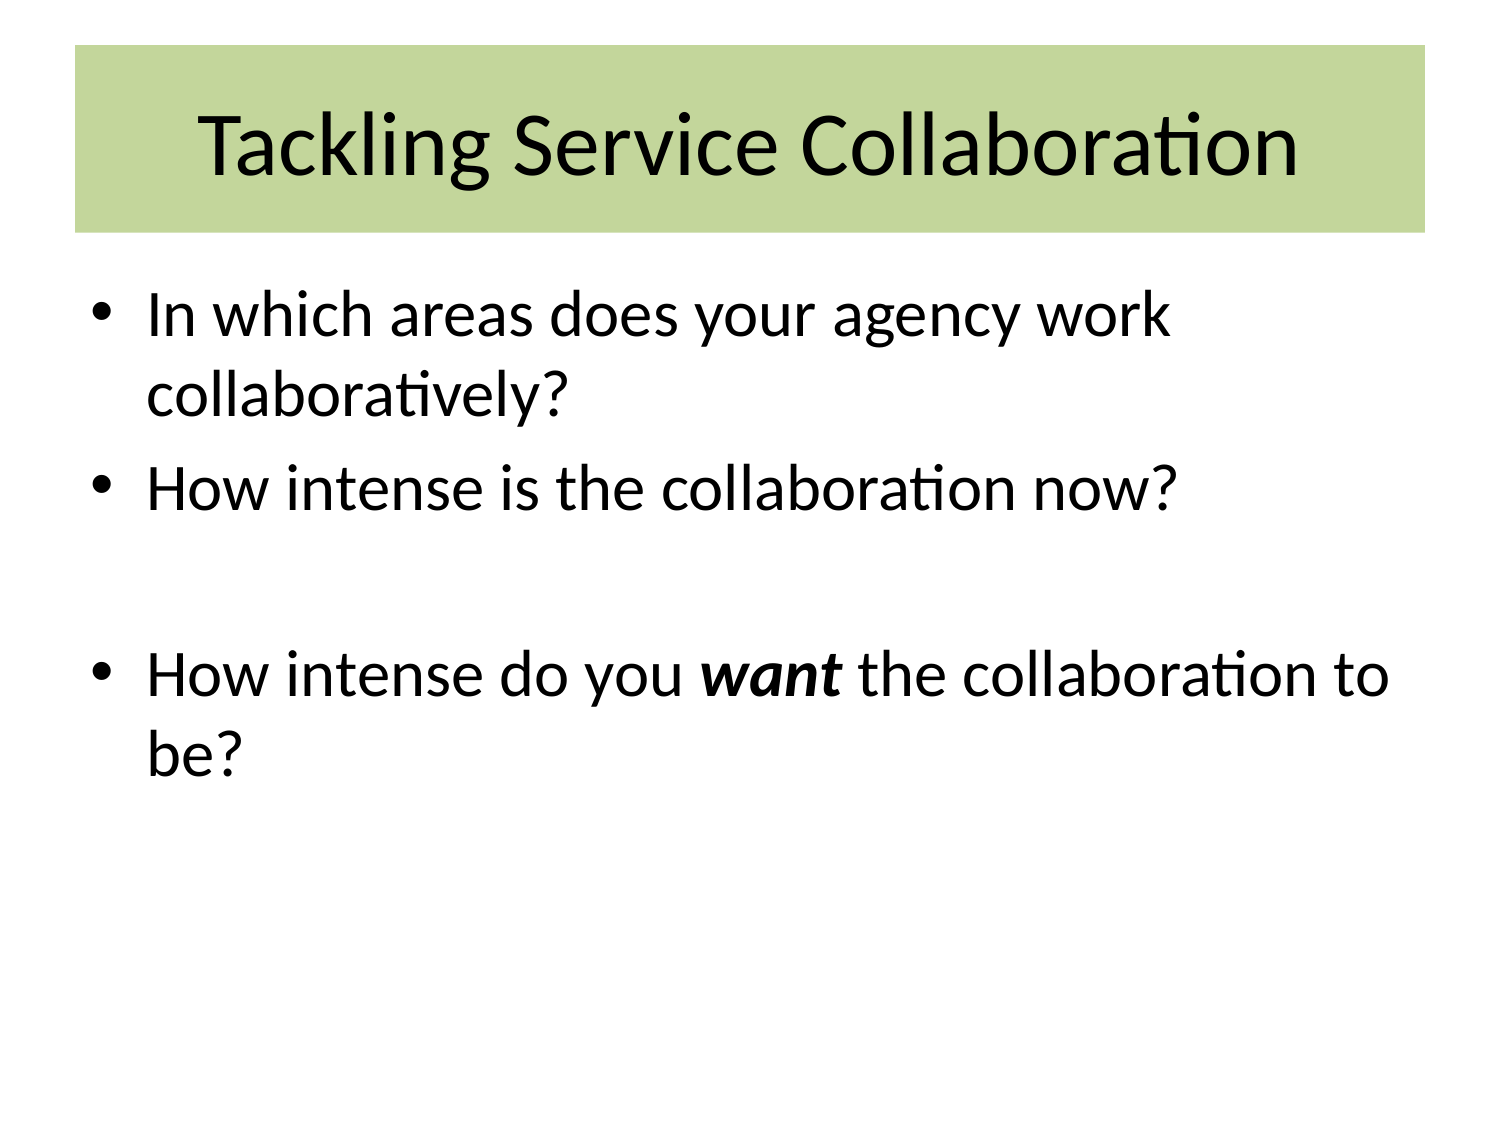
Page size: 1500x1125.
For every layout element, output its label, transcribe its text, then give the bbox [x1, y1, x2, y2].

title Tackling Service Collaboration [75, 45, 1425, 233]
list In which areas does your agency work collaboratively? How intense is the collaboration now? How intense do you want the collaboration to be? [75, 262, 1425, 1005]
